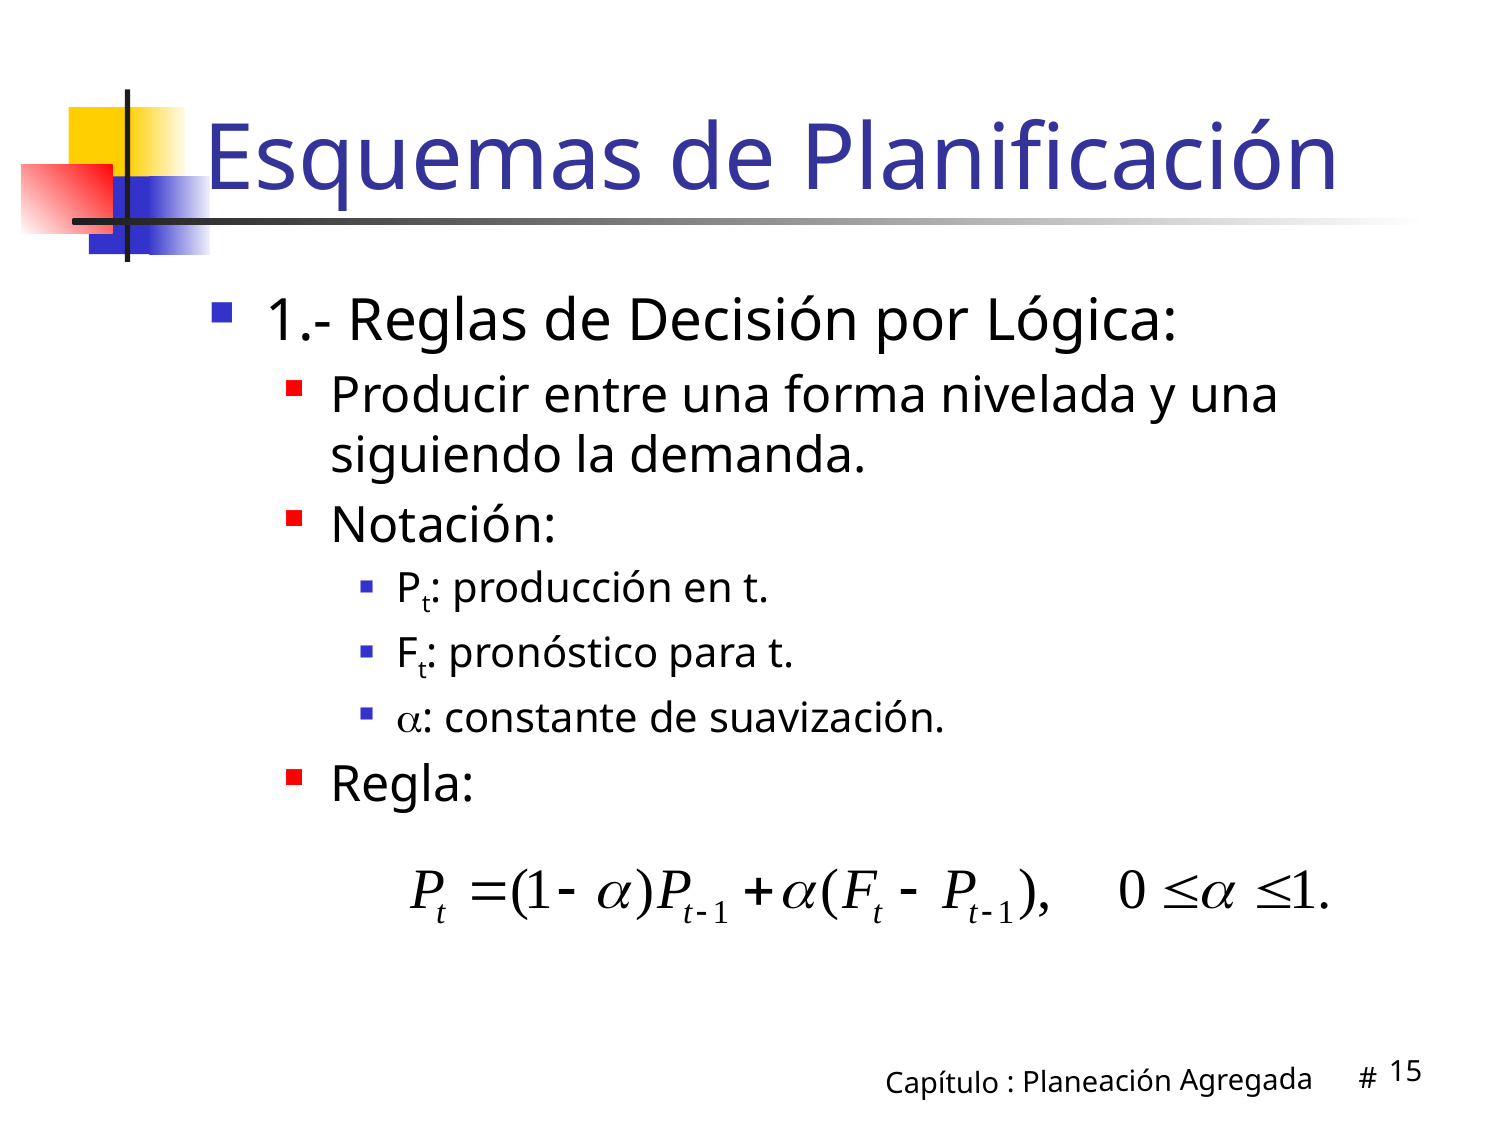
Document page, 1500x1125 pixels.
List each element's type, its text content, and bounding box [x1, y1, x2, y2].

title Esquemas de Planificación [188, 27, 1468, 216]
list 1.- Reglas de Decisión por Lógica: Producir entre una forma nivelada y una siguiendo la demanda. Notación: Pt: producción en t. Ft: pronóstico para t. : constante de suavización. Regla: [193, 274, 1470, 1007]
slide_number 15 [1124, 1024, 1438, 1101]
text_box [399, 851, 1338, 938]
footer Capítulo : Planeación Agregada # [836, 1028, 1427, 1109]
